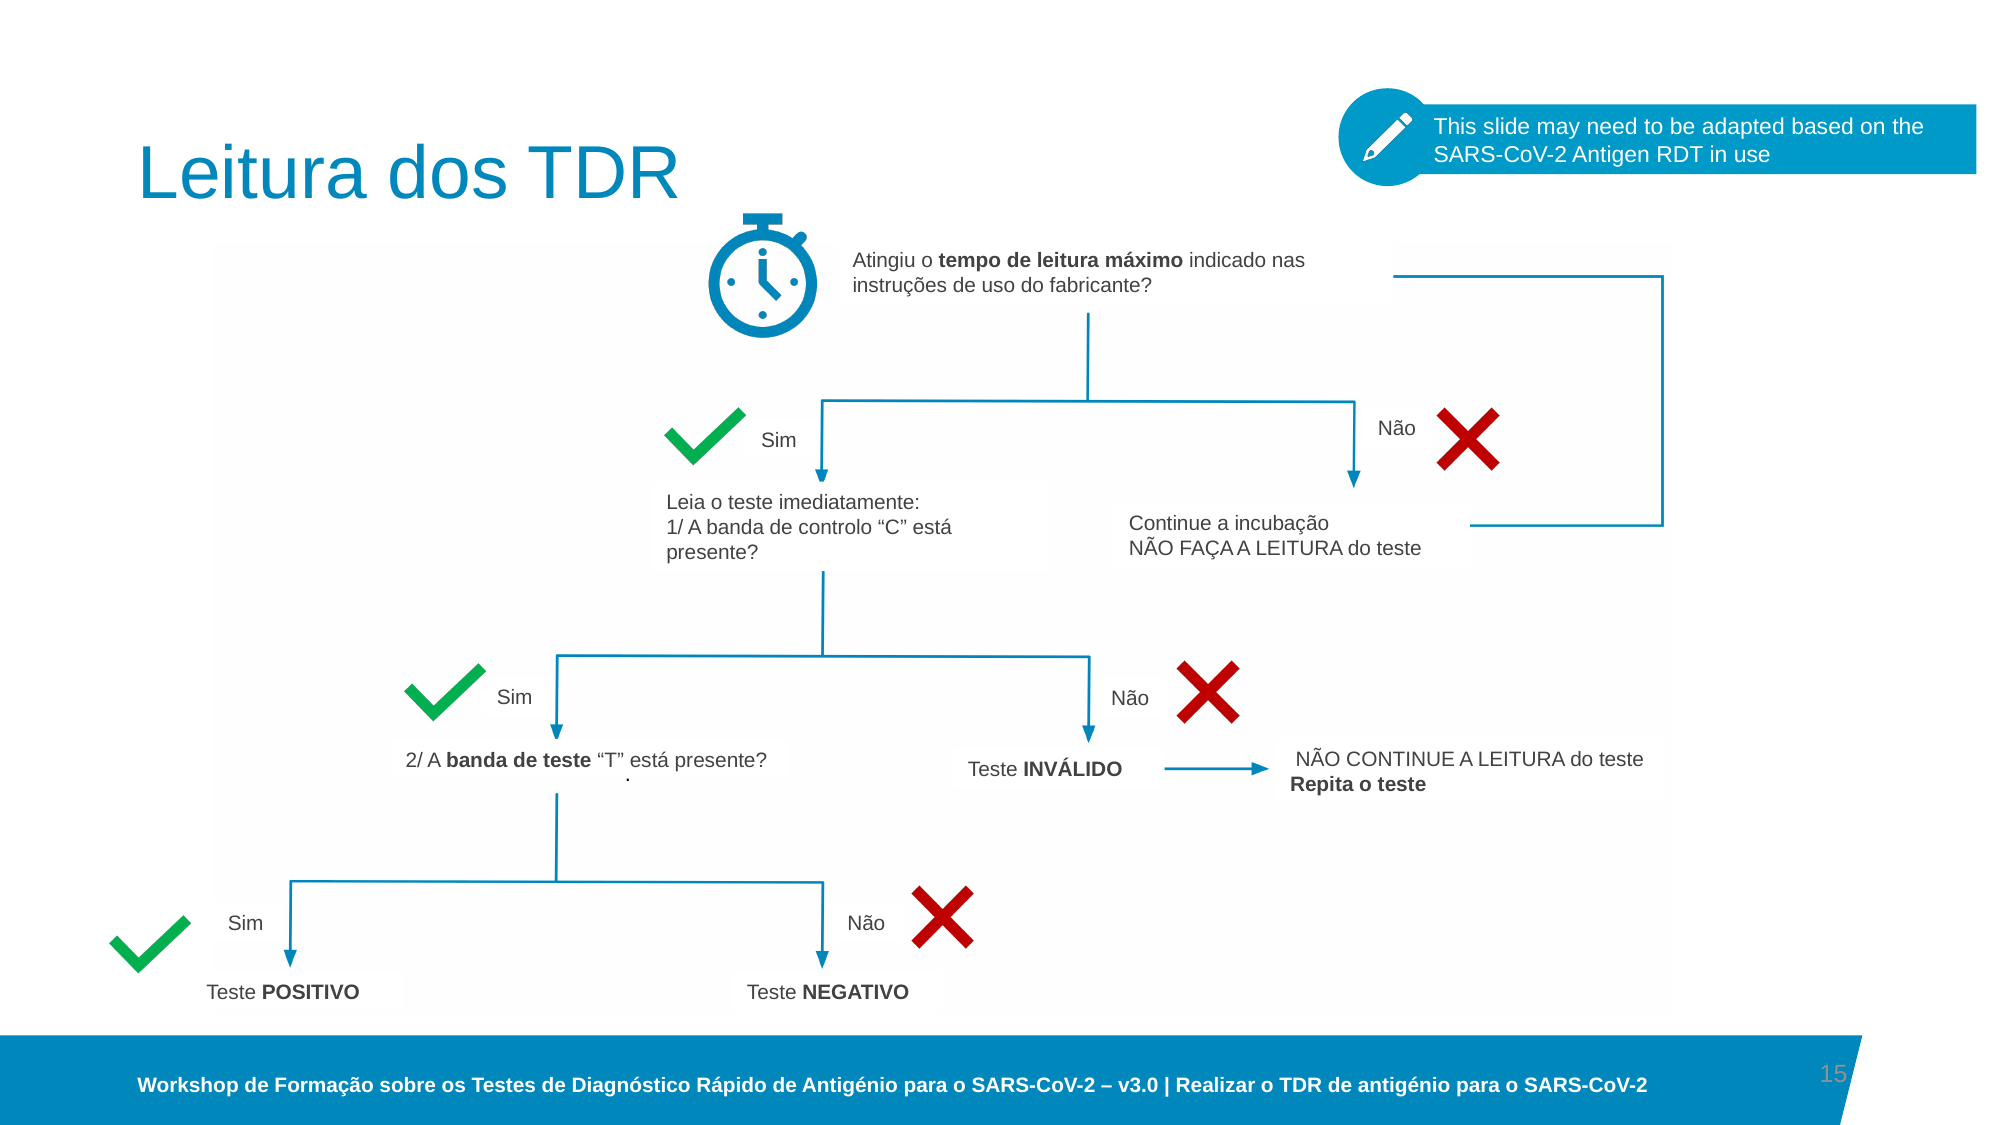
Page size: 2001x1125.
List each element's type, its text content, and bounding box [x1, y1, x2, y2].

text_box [108, 200, 1673, 1015]
footer Workshop de Formação sobre os Testes de Diagnóstico Rápido de Antigénio para o SARS-CoV-2 – v3.0 | Realizar o TDR de antigénio para o SARS-CoV-2 [137, 1042, 1813, 1125]
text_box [1338, 88, 1977, 187]
title Leitura dos TDR [137, 59, 1863, 215]
slide_number 15 [1813, 1042, 1863, 1103]
